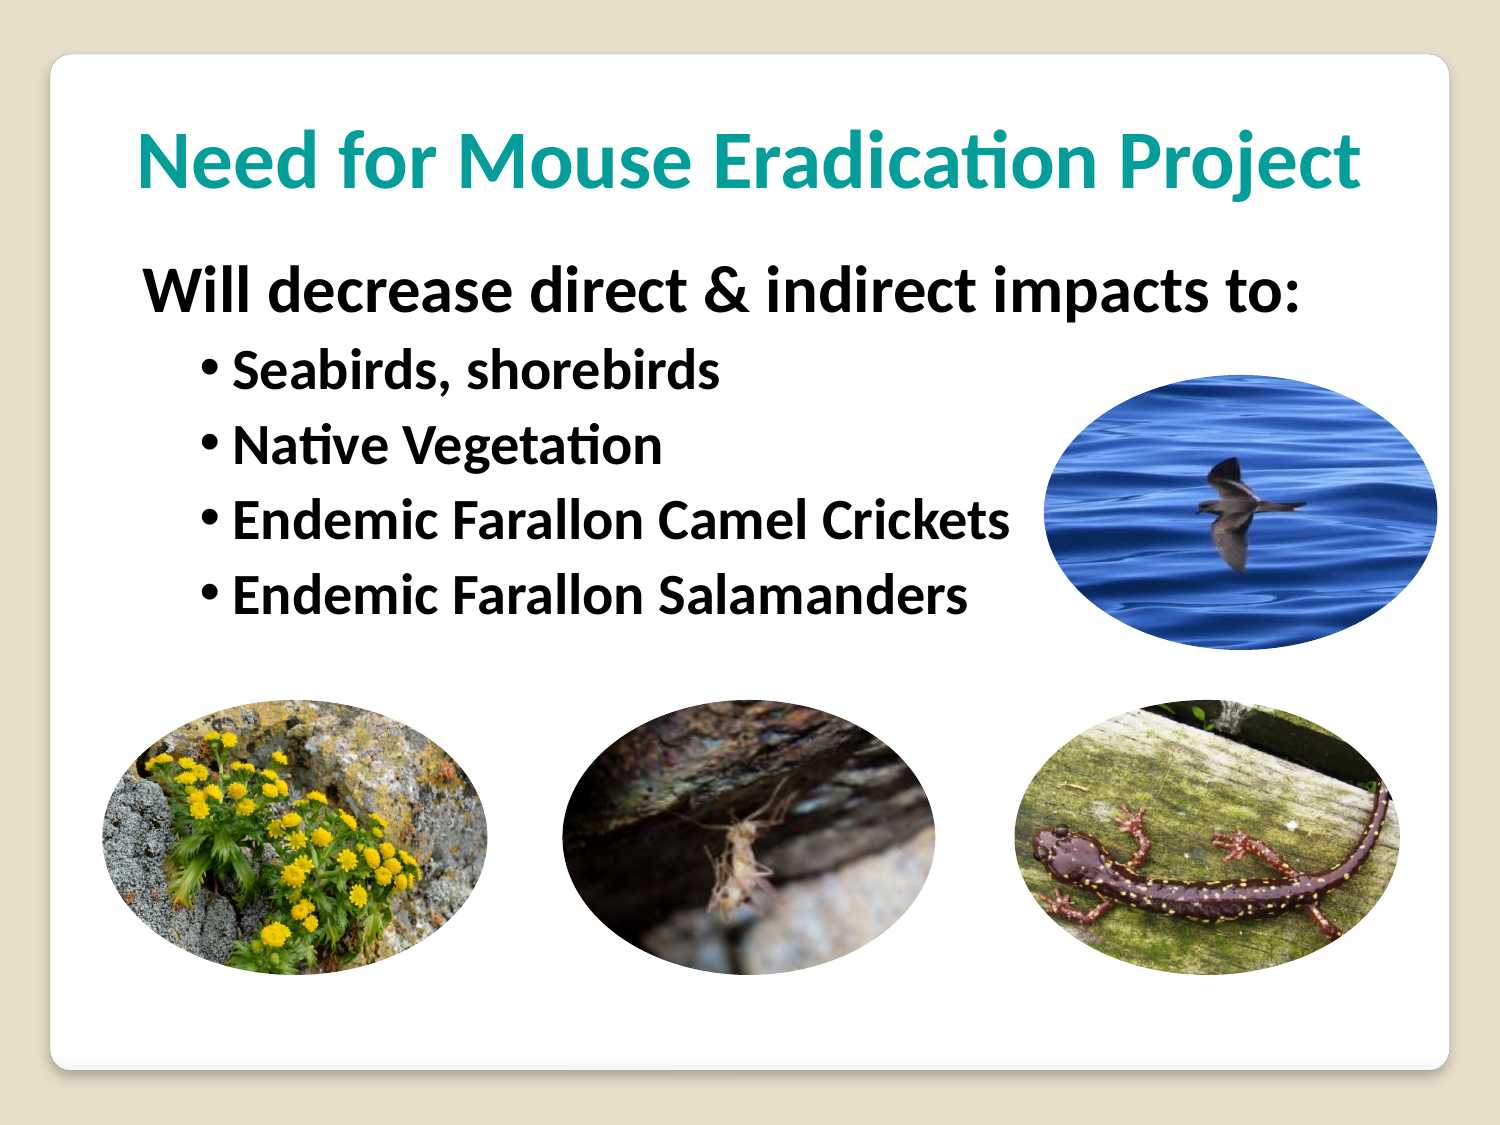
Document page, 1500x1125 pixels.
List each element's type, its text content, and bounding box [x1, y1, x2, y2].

picture [1043, 374, 1438, 651]
list Will decrease direct & indirect impacts to: Seabirds, shorebirds Native Vegetation Endemic Farallon Camel Crickets Endemic Farallon Salamanders [112, 230, 1500, 1035]
title Need for Mouse Eradication Project [93, 62, 1407, 213]
picture [102, 699, 488, 976]
picture [1014, 699, 1401, 976]
picture [562, 699, 936, 976]
